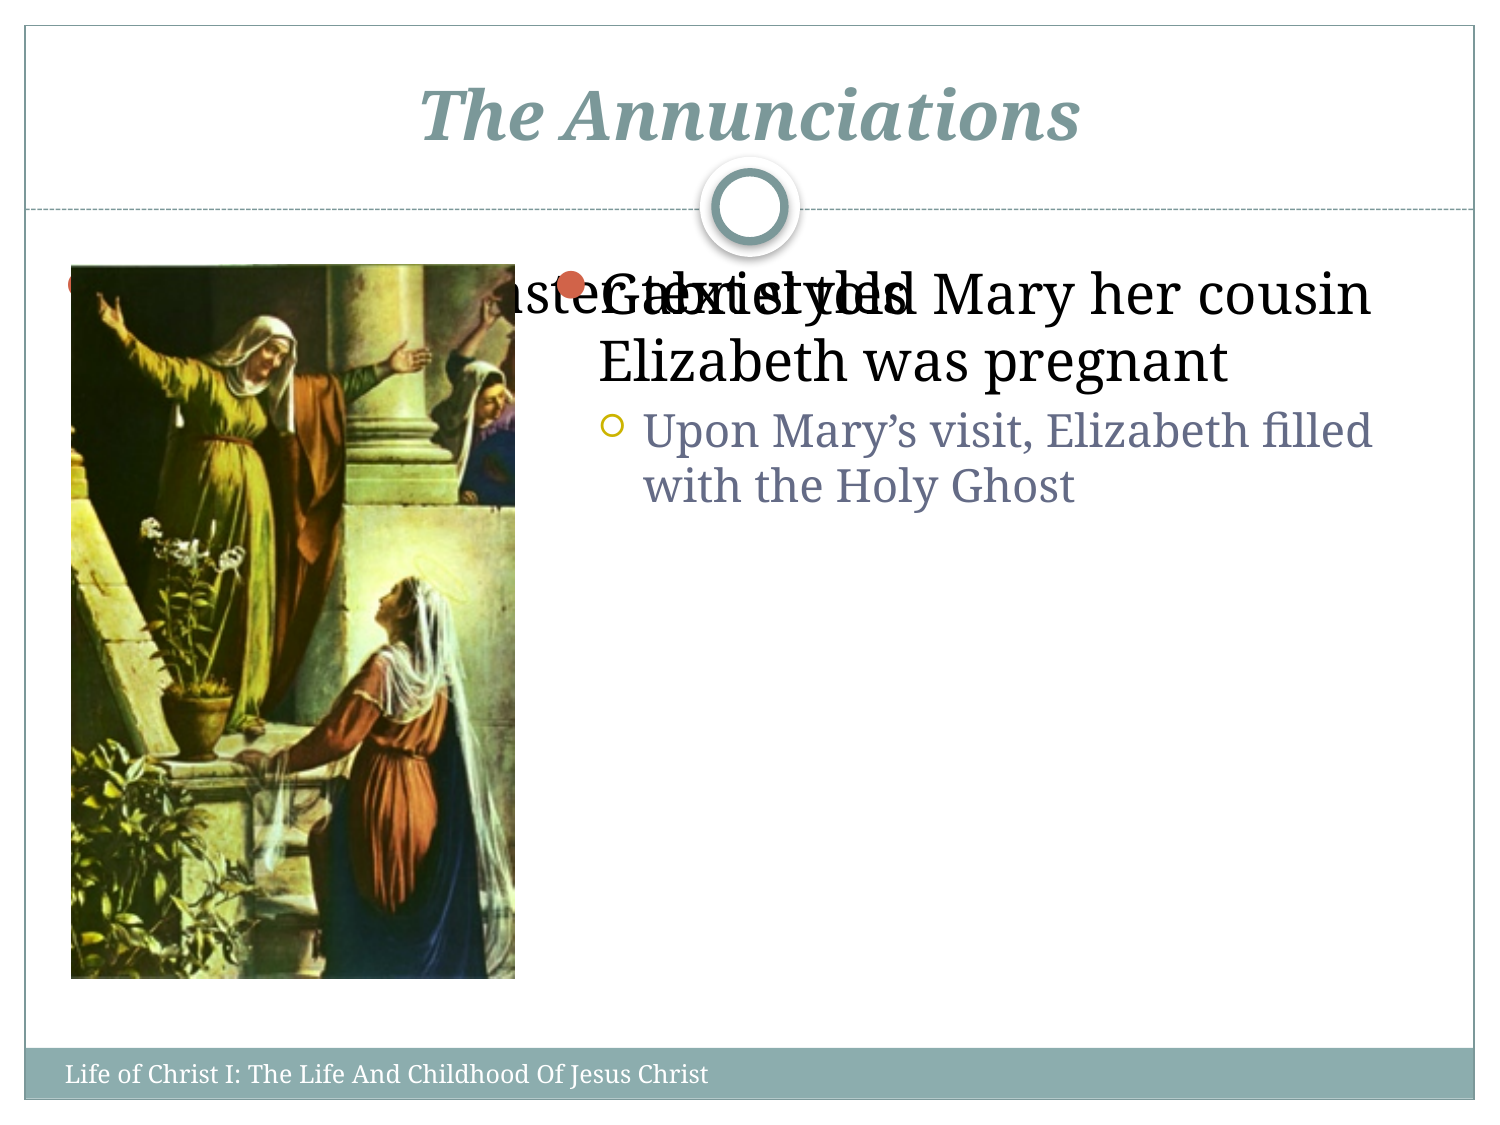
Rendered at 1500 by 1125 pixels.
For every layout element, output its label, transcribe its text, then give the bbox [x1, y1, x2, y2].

footer Life of Christ I: The Life And Childhood Of Jesus Christ [50, 1051, 866, 1112]
title The Annunciations [49, 37, 1450, 162]
picture [71, 264, 516, 980]
list Gabriel told Mary her cousin Elizabeth was pregnant Upon Mary’s visit, Elizabeth filled with the Holy Ghost [538, 250, 1445, 1001]
